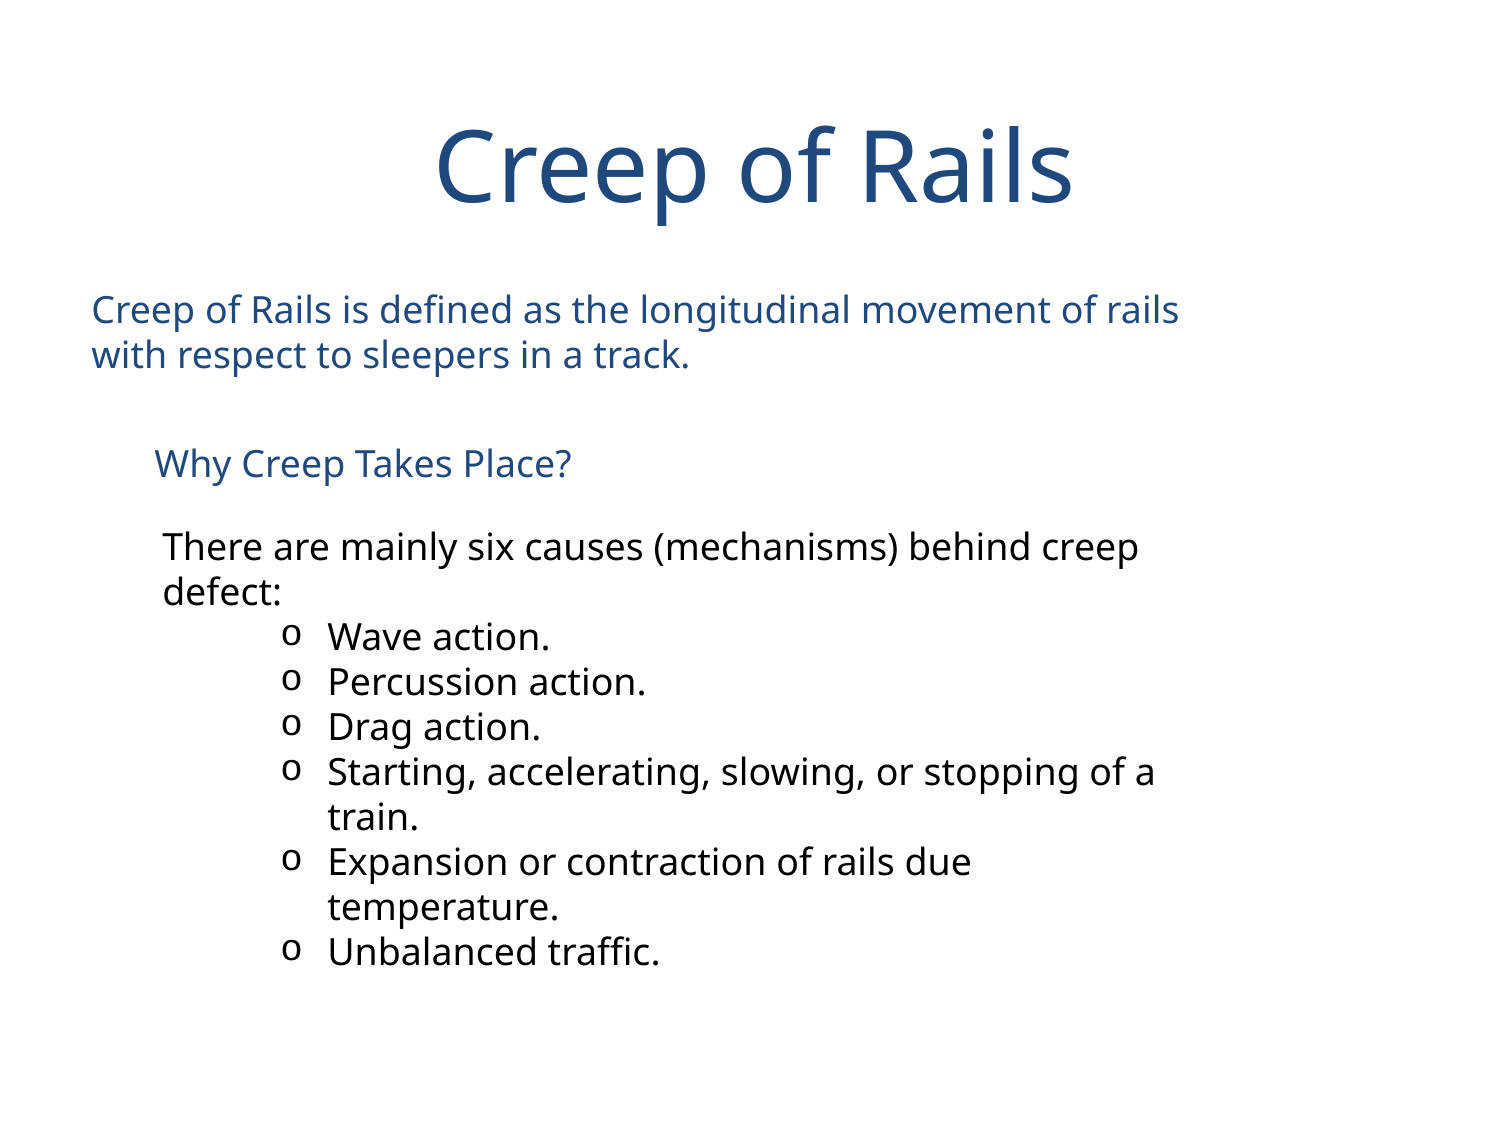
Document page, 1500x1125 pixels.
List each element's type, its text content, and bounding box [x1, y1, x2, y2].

text_box There are mainly six causes (mechanisms) behind creep defect: Wave action. Percussion action. Drag action. Starting, accelerating, slowing, or stopping of a train. Expansion or contraction of rails due temperature. Unbalanced traffic. [147, 515, 1211, 980]
text_box Why Creep Takes Place? [139, 432, 587, 493]
text_box Creep of Rails is defined as the longitudinal movement of rails with respect to sleepers in a track. [76, 278, 1258, 384]
text_box Creep of Rails [341, 95, 1091, 231]
